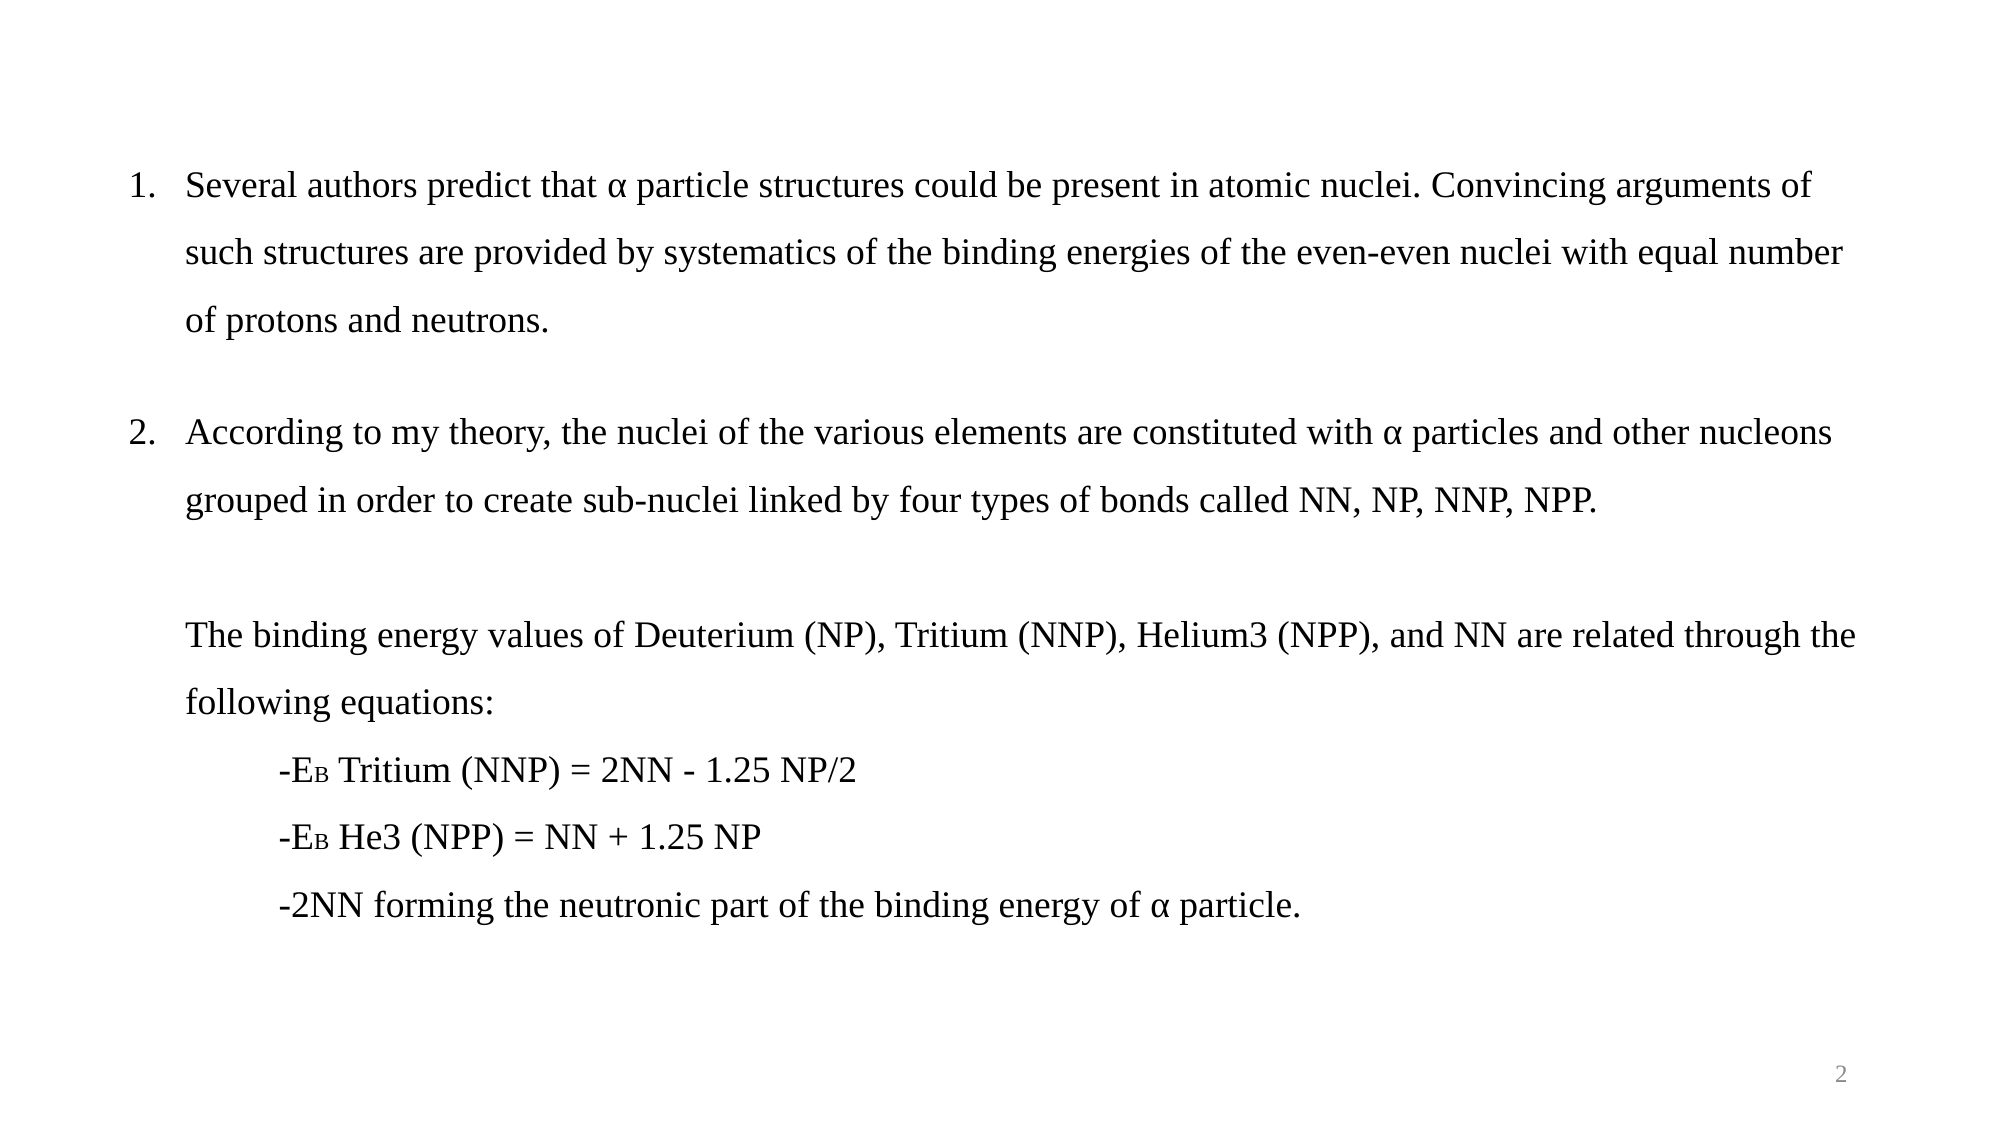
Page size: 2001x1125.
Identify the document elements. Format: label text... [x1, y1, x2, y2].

text_box Several authors predict that α particle structures could be present in atomic nuclei. Convincing arguments of such structures are provided by systematics of the binding energies of the even-even nuclei with equal number of protons and neutrons. According to my theory, the nuclei of the various elements are constituted with α particles and other nucleons grouped in order to create sub-nuclei linked by four types of bonds called NN, NP, NNP, NPP. The binding energy values of Deuterium (NP), Tritium (NNP), Helium3 (NPP), and NN are related through the following equations: -EB Tritium (NNP) = 2NN - 1.25 NP/2 -EB He3 (NPP) = NN + 1.25 NP -2NN forming the neutronic part of the binding energy of α particle. [113, 129, 1886, 977]
slide_number 2 [1412, 1042, 1863, 1103]
